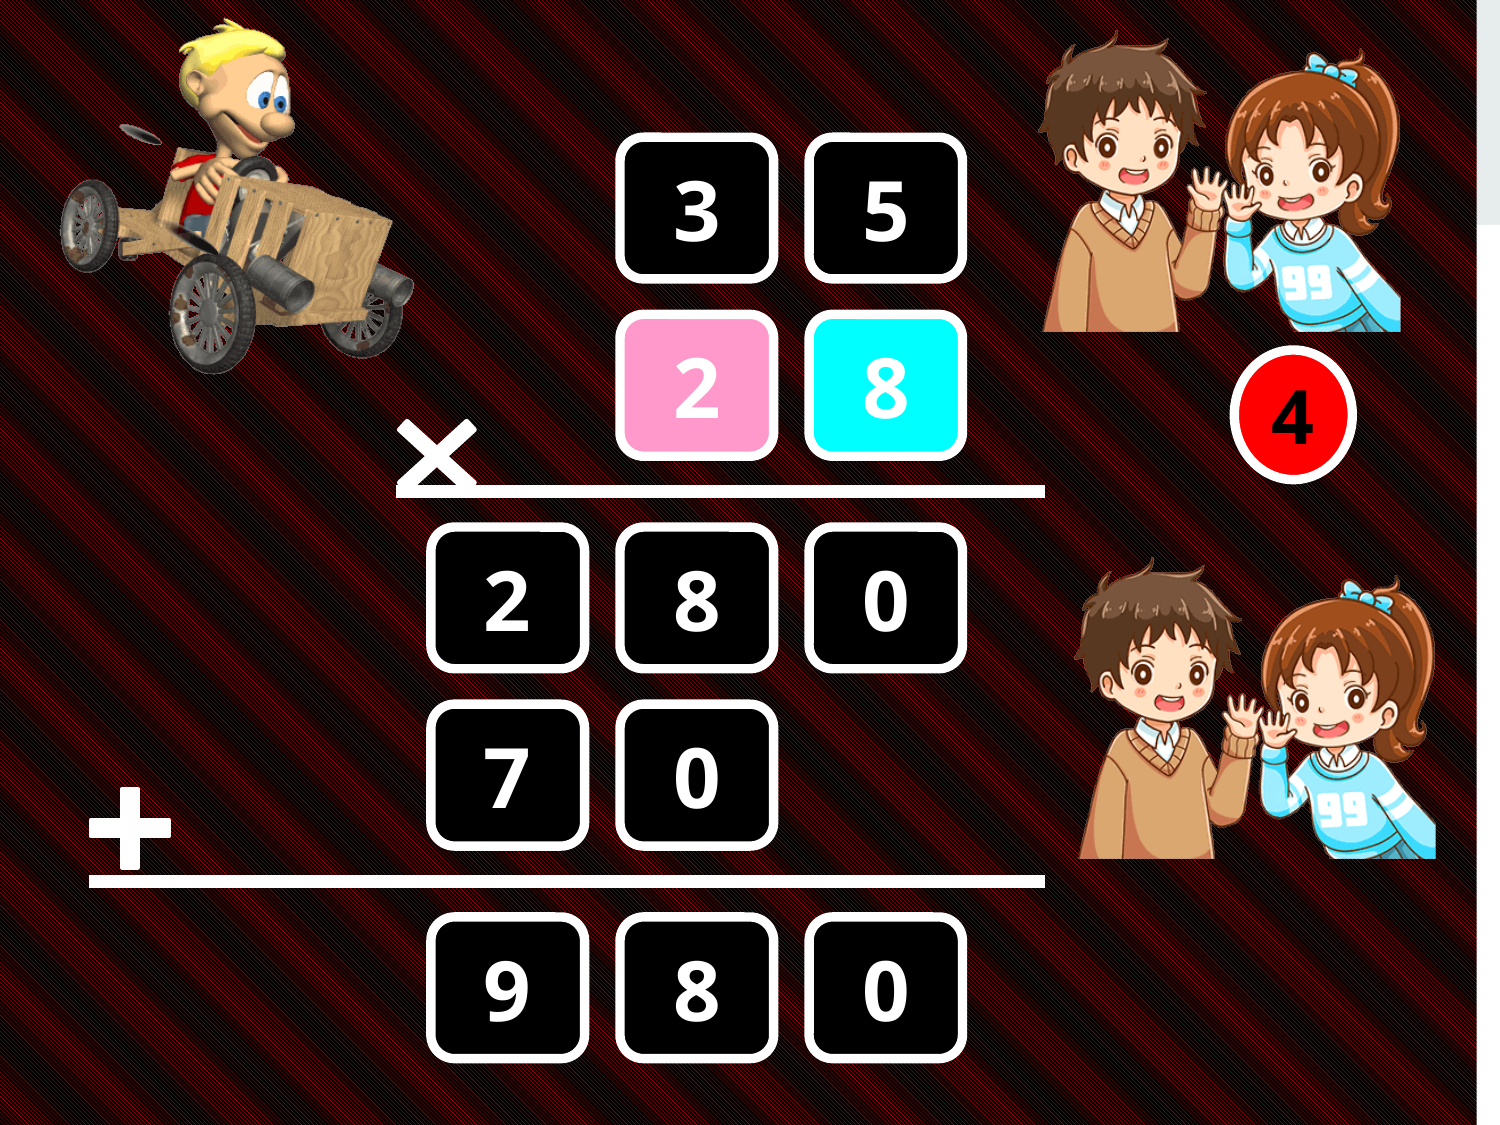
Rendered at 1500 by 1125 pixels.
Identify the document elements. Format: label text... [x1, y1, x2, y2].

text_box 5 [806, 134, 965, 282]
text_box 2 [428, 524, 587, 672]
text_box [89, 787, 171, 870]
text_box 8 [806, 311, 965, 459]
text_box [396, 418, 477, 486]
text_box 0 [806, 914, 965, 1061]
picture [36, 9, 438, 390]
picture [1009, 9, 1429, 350]
text_box 0 [617, 701, 777, 849]
text_box 0 [806, 524, 965, 672]
text_box 8 [617, 524, 777, 672]
text_box 4 [1231, 354, 1355, 482]
text_box 3 [617, 134, 777, 282]
picture [1044, 535, 1465, 877]
text_box 7 [428, 701, 587, 849]
text_box 8 [617, 914, 777, 1061]
text_box 2 [617, 311, 777, 459]
text_box 9 [428, 914, 587, 1061]
